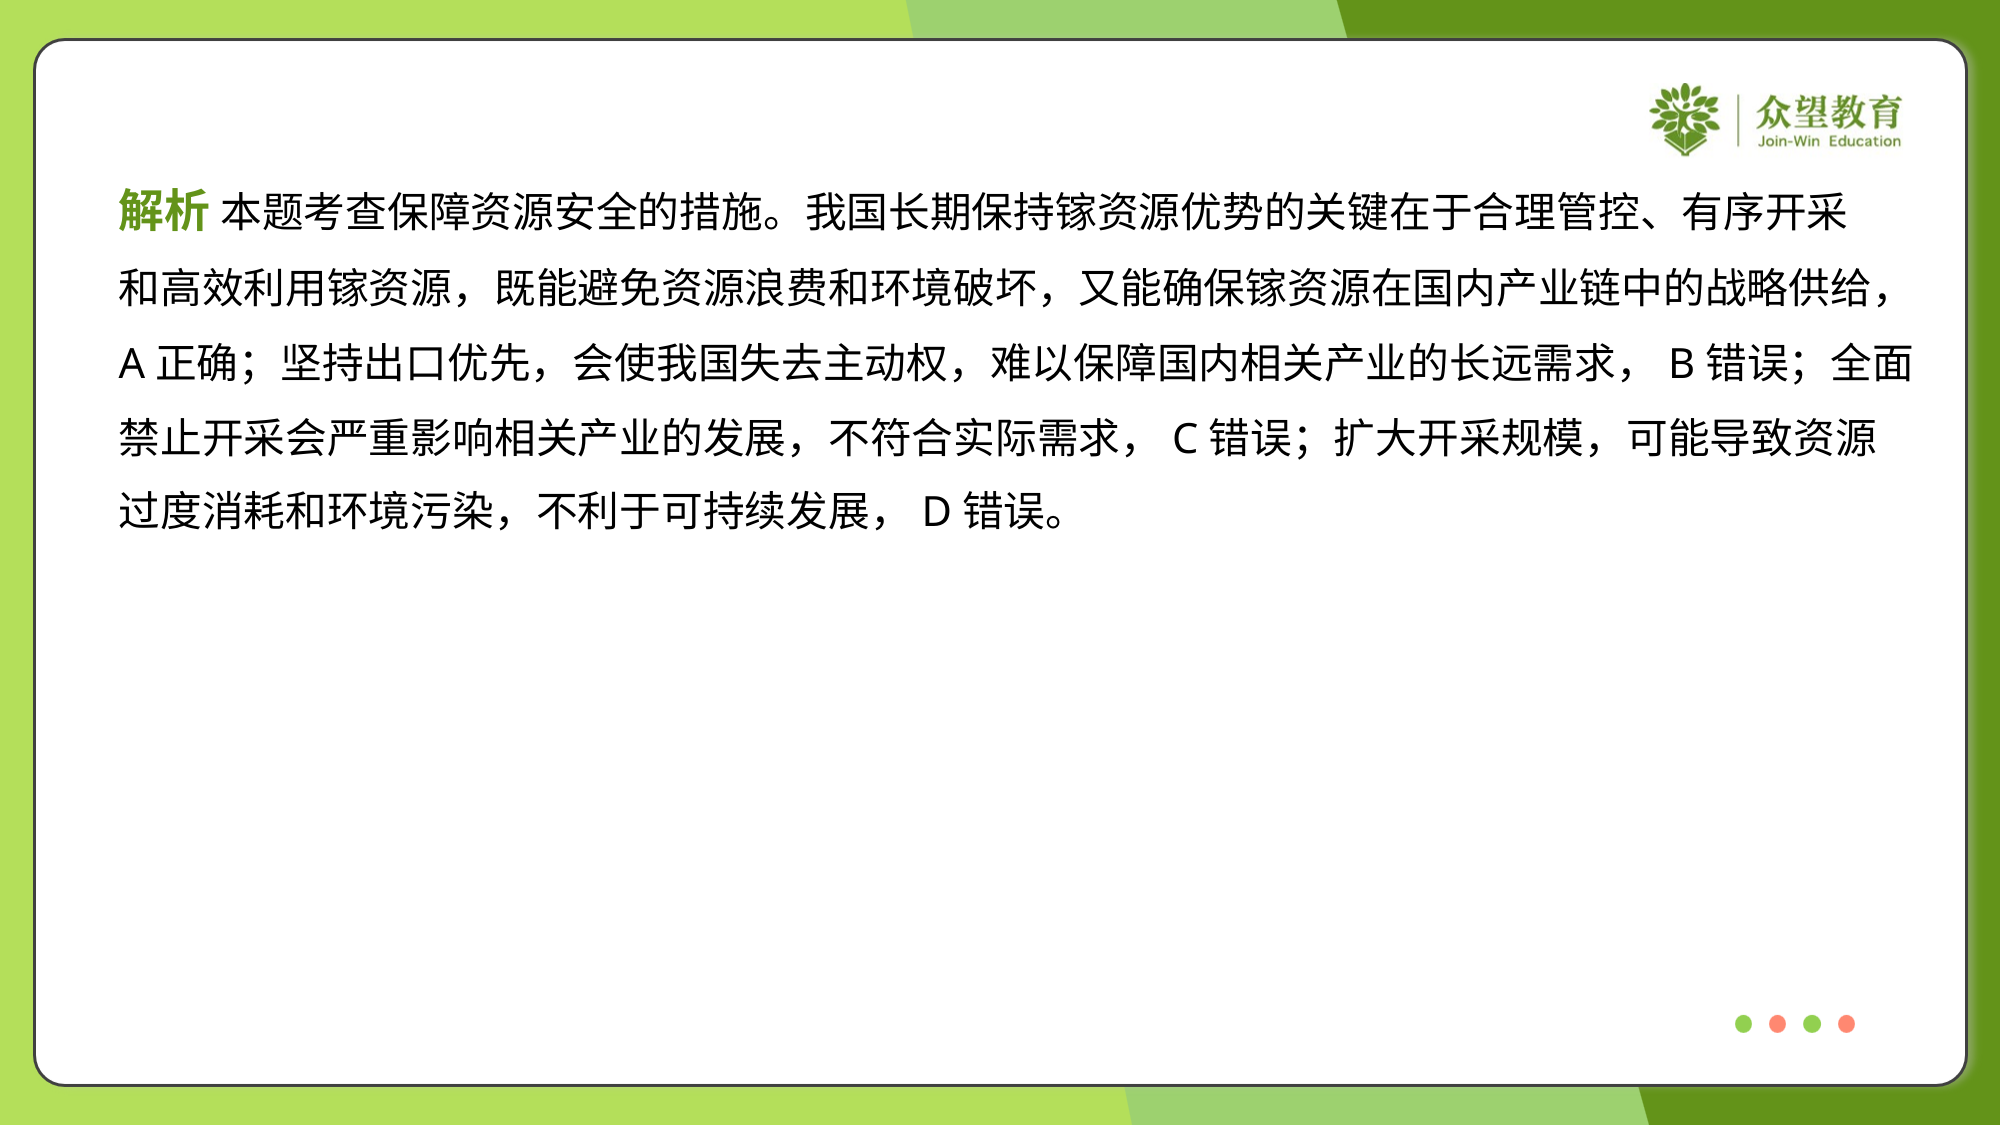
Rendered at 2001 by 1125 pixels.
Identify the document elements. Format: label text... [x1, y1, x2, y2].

text_box 解析 本题考查保障资源安全的措施。我国长期保持镓资源优势的关键在于合理管控、有序开采 和高效利用镓资源，既能避免资源浪费和环境破坏，又能确保镓资源在国内产业链中的战略供给， A正确；坚持出口优先，会使我国失去主动权，难以保障国内相关产业的长远需求，B错误；全面 禁止开采会严重影响相关产业的发展，不符合实际需求，C错误；扩大开采规模，可能导致资源 过度消耗和环境污染，不利于可持续发展，D错误。 [118, 159, 1883, 527]
picture [0, 0, 2000, 1125]
